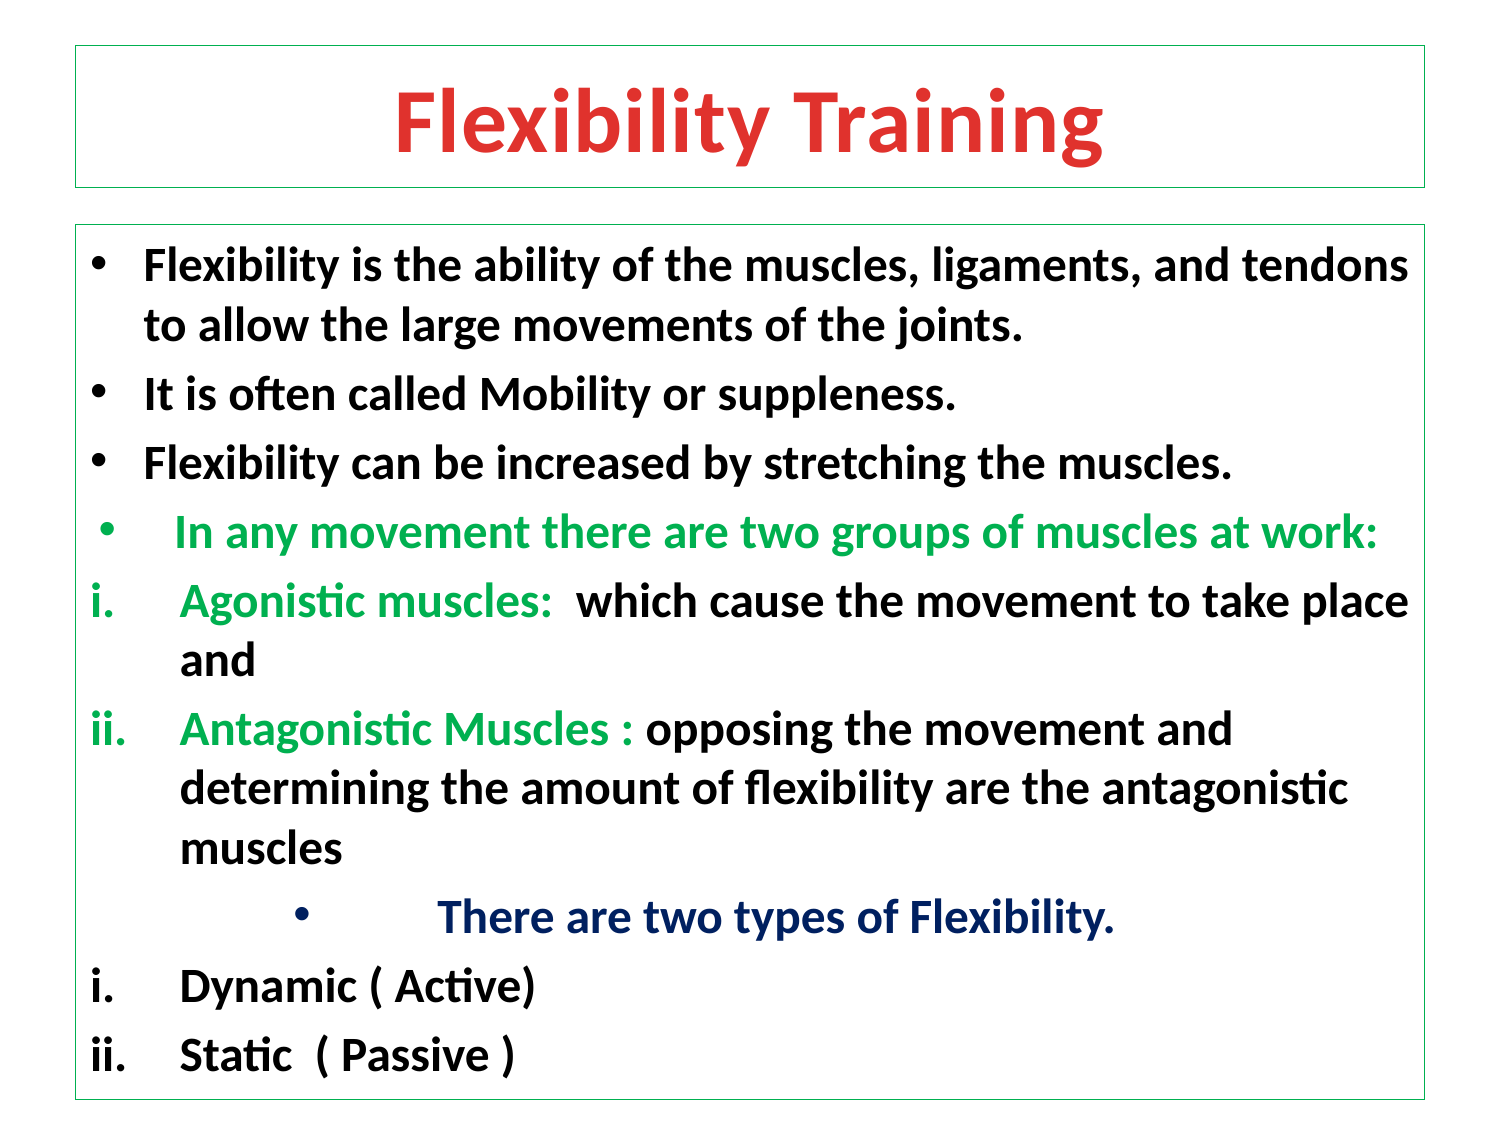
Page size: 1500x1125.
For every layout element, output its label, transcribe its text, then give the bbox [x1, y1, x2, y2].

list Flexibility is the ability of the muscles, ligaments, and tendons to allow the large movements of the joints. It is often called Mobility or suppleness. Flexibility can be increased by stretching the muscles. In any movement there are two groups of muscles at work: Agonistic muscles: which cause the movement to take place and Antagonistic Muscles : opposing the movement and determining the amount of flexibility are the antagonistic muscles There are two types of Flexibility. Dynamic ( Active) Static ( Passive ) [75, 224, 1425, 1100]
title Flexibility Training [75, 45, 1425, 188]
